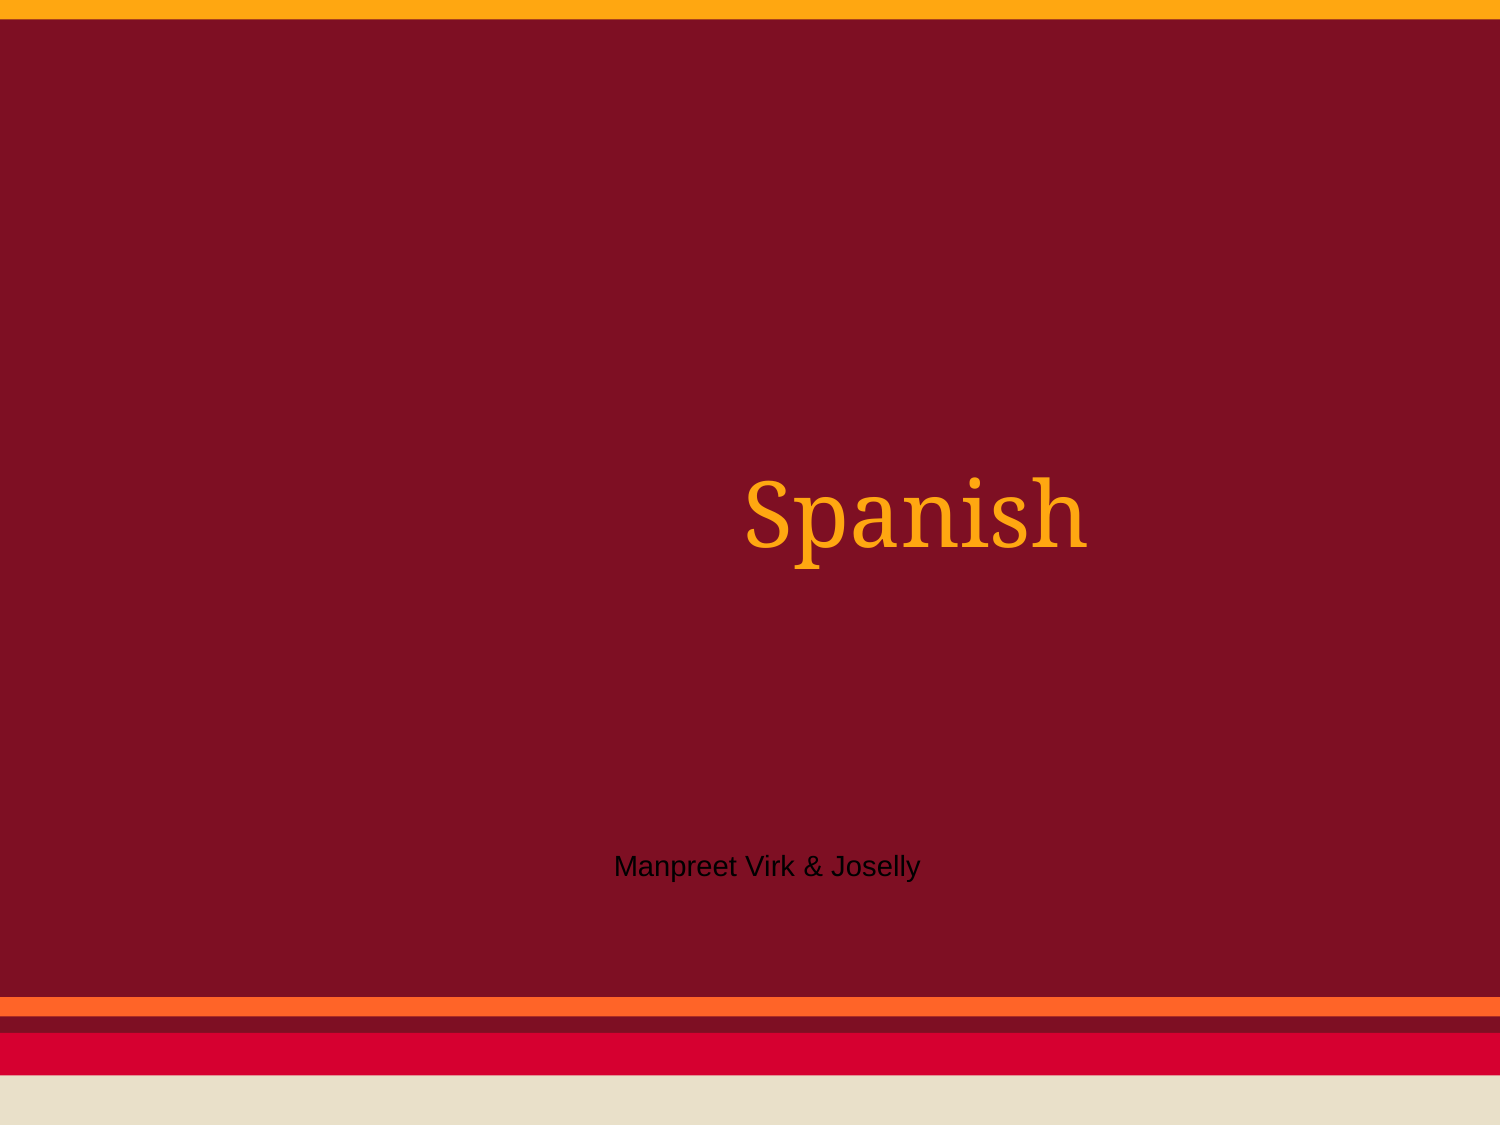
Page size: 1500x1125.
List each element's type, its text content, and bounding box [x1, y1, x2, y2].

title Spanish [41, 417, 1392, 606]
text_box Manpreet Virk & Joselly [186, 832, 1356, 948]
